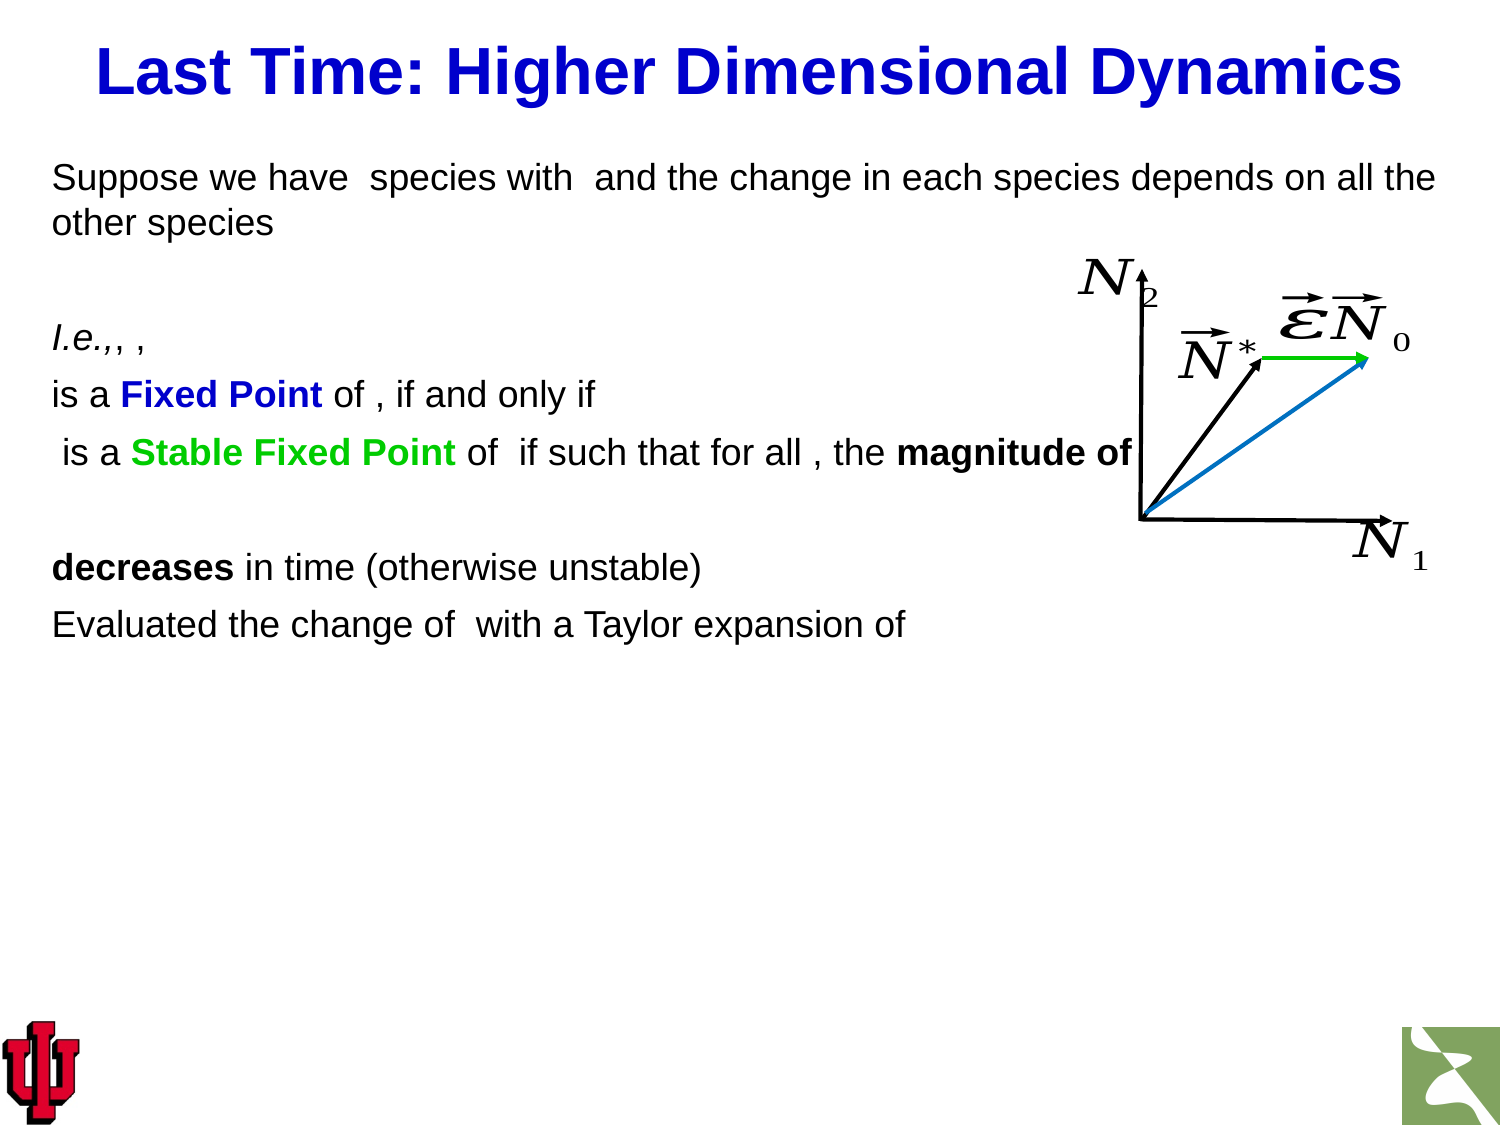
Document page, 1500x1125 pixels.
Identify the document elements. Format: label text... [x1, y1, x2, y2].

picture [1402, 1027, 1500, 1125]
picture [0, 1020, 80, 1125]
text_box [1074, 252, 1432, 577]
title Last Time: Higher Dimensional Dynamics [0, 10, 1500, 125]
